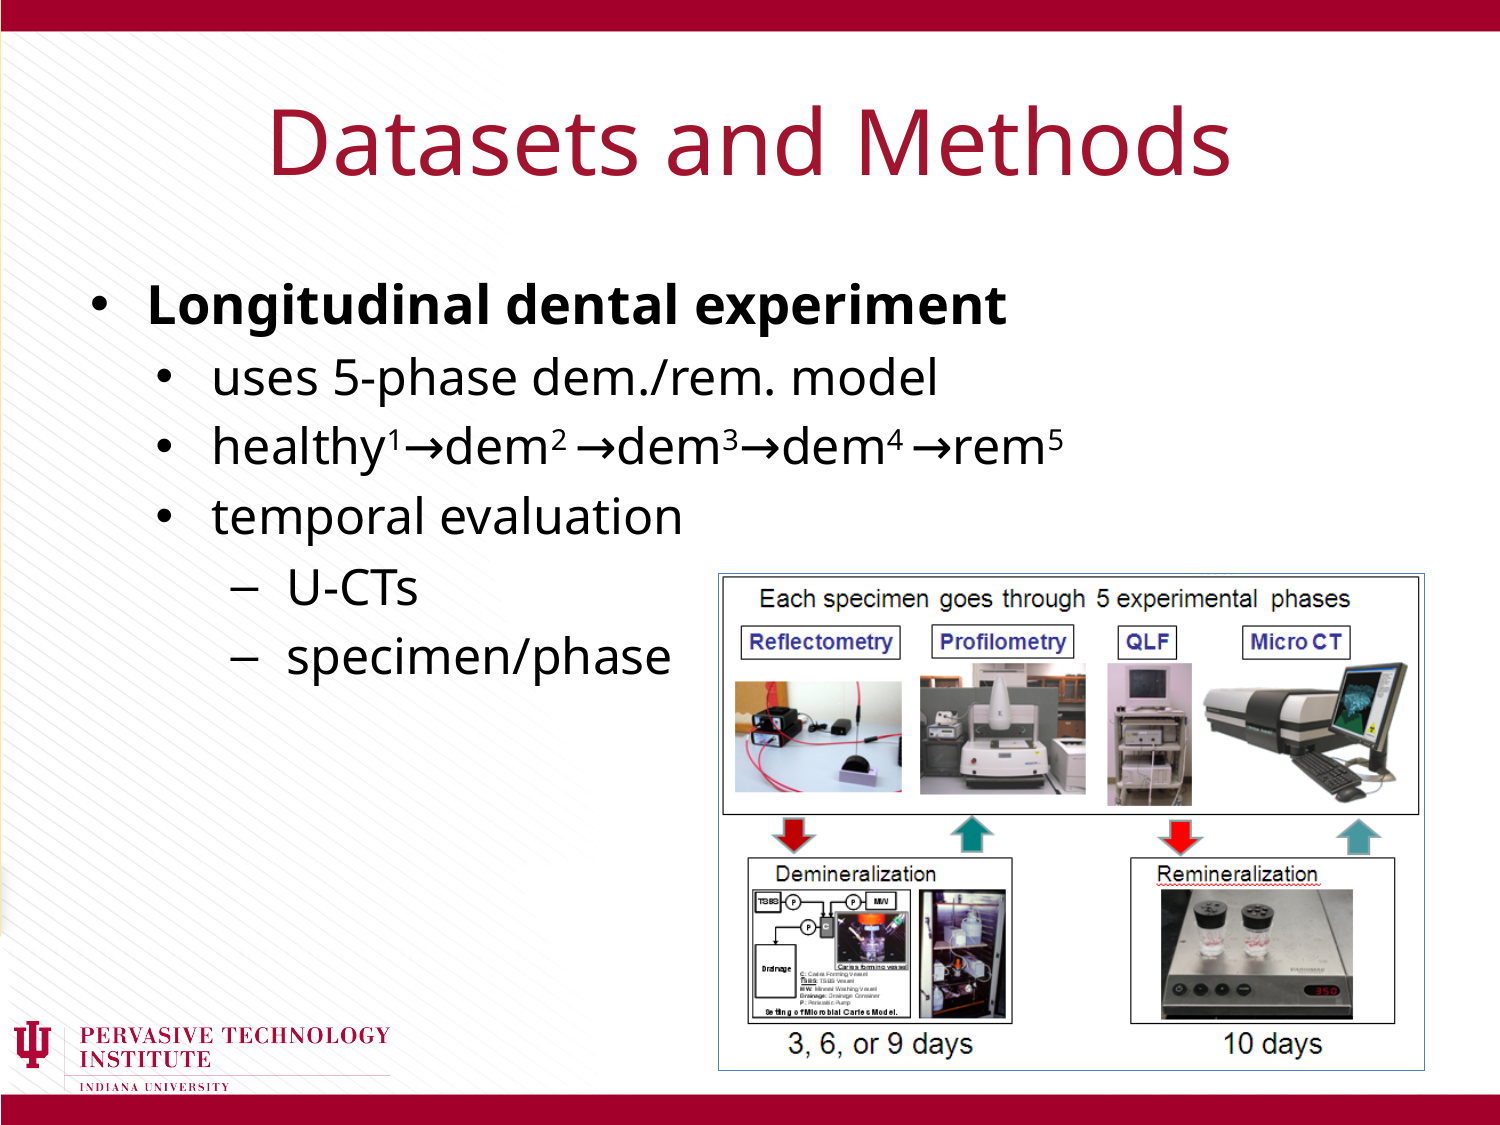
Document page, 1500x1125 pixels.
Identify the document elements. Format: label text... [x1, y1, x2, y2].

list Longitudinal dental experiment uses 5-phase dem./rem. model healthy1→dem2 →dem3→dem4 →rem5 temporal evaluation U-CTs specimen/phase [75, 262, 1425, 1005]
title Datasets and Methods [75, 45, 1425, 233]
picture [0, 0, 1500, 1125]
